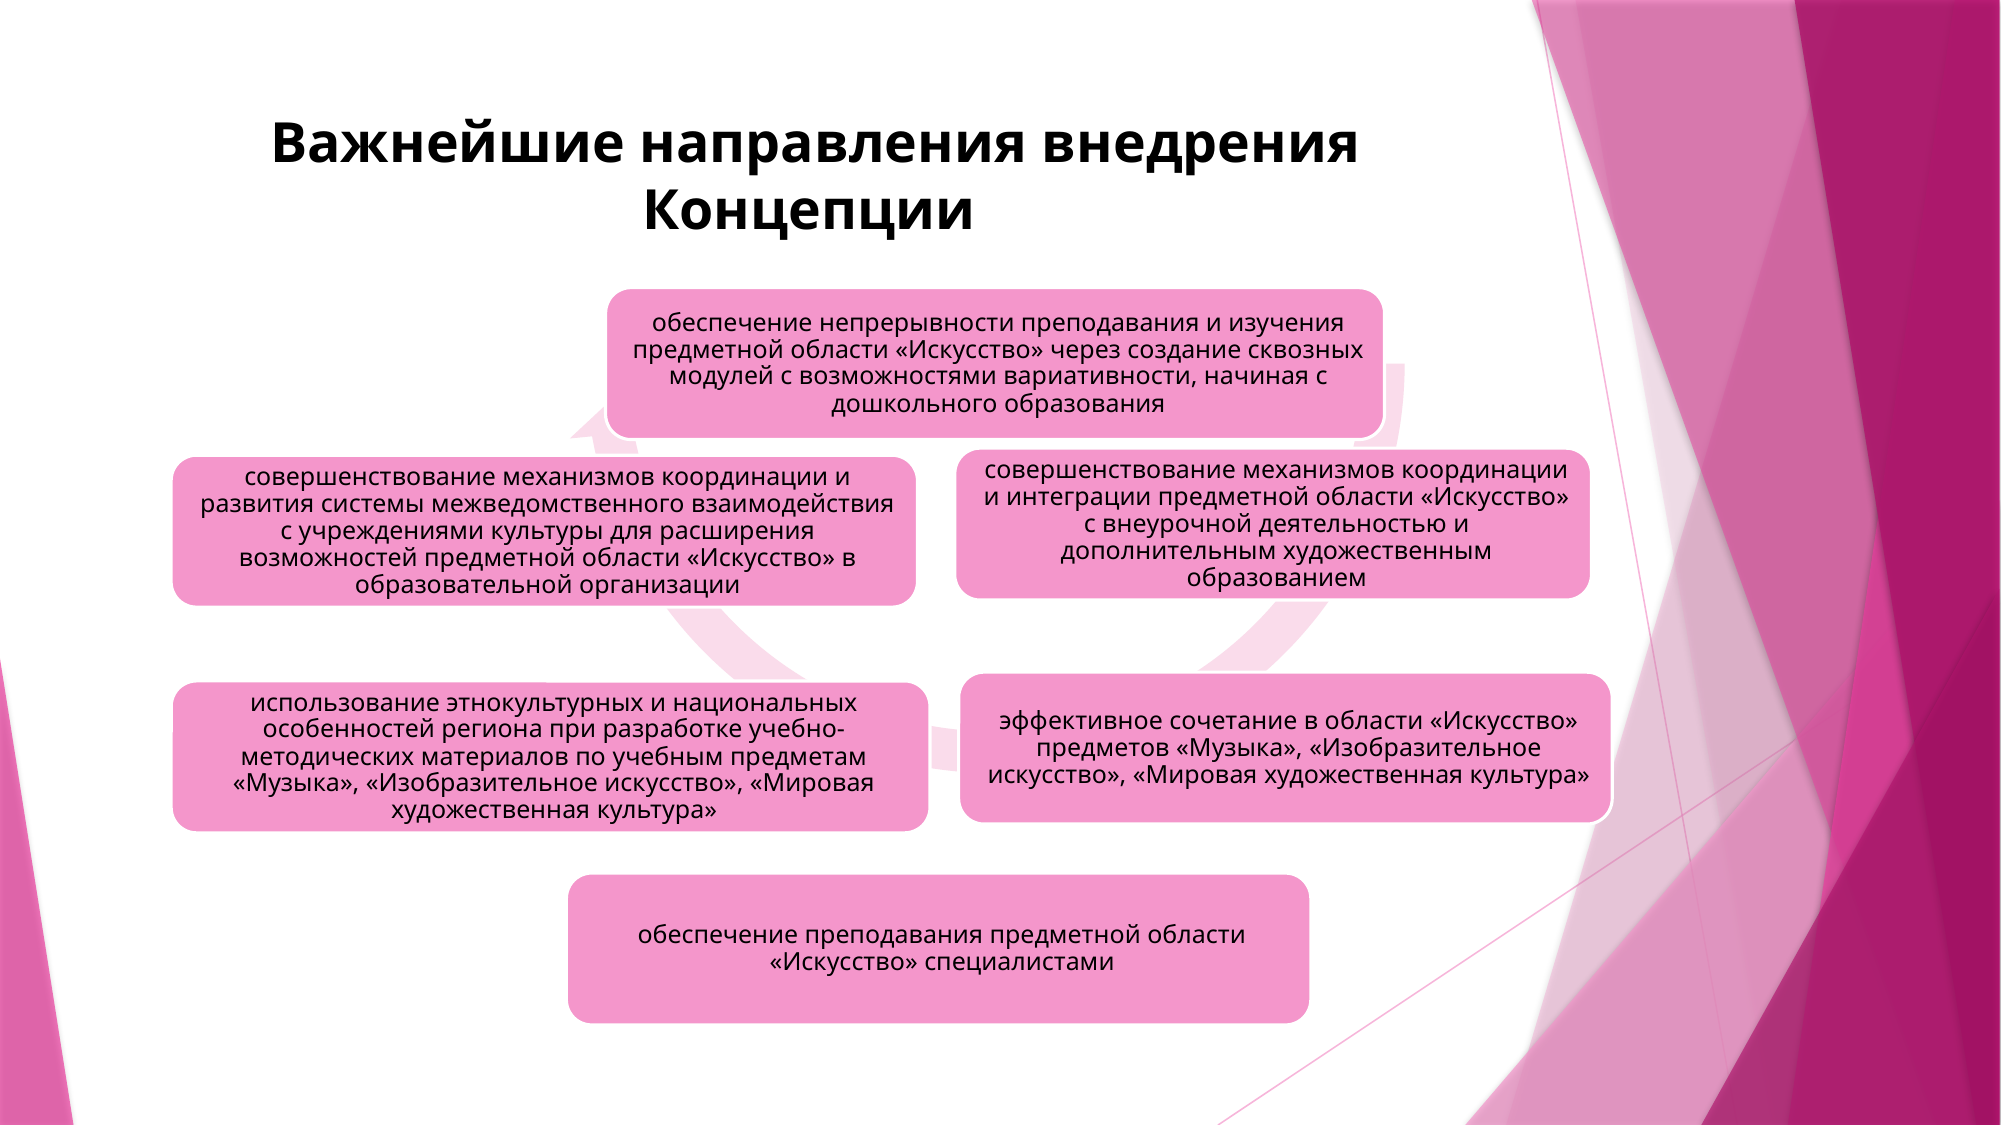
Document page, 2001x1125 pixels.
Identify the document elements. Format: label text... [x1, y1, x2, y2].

title Важнейшие направления внедрения Концепции [111, 99, 1522, 317]
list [170, 287, 1767, 1083]
